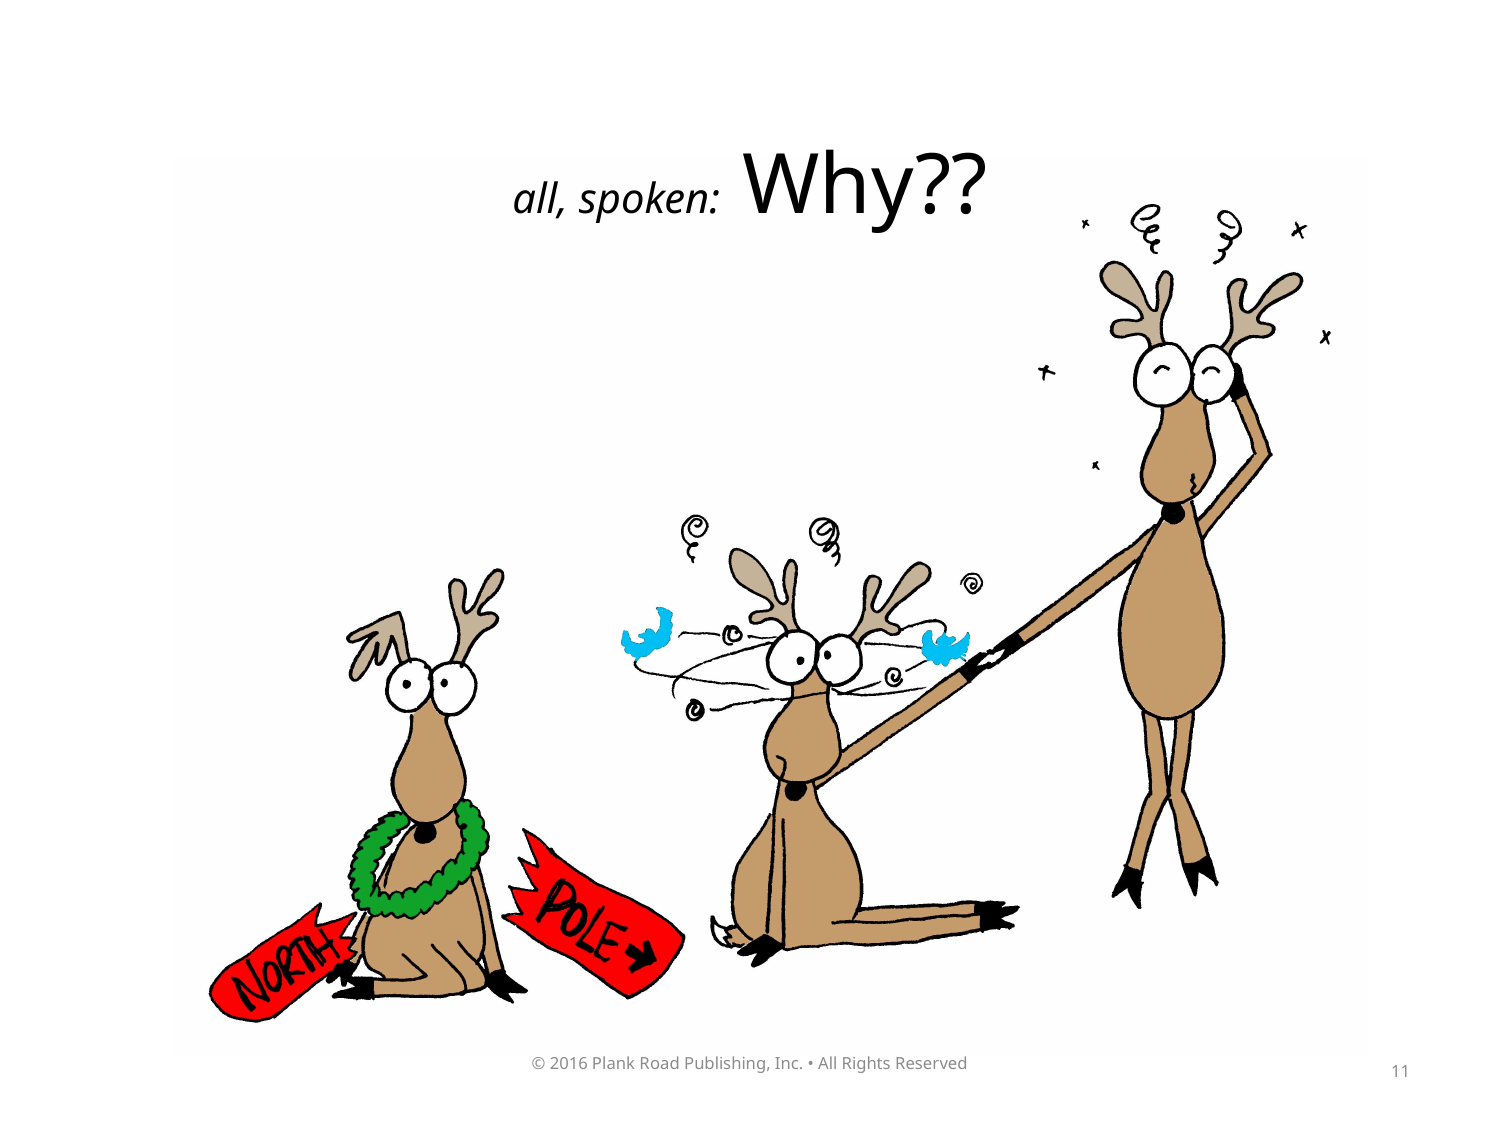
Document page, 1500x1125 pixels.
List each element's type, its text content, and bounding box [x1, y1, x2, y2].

list all, spoken: Why?? [75, 72, 1425, 1014]
picture [173, 155, 1368, 1055]
slide_number 11 [1074, 1042, 1425, 1103]
